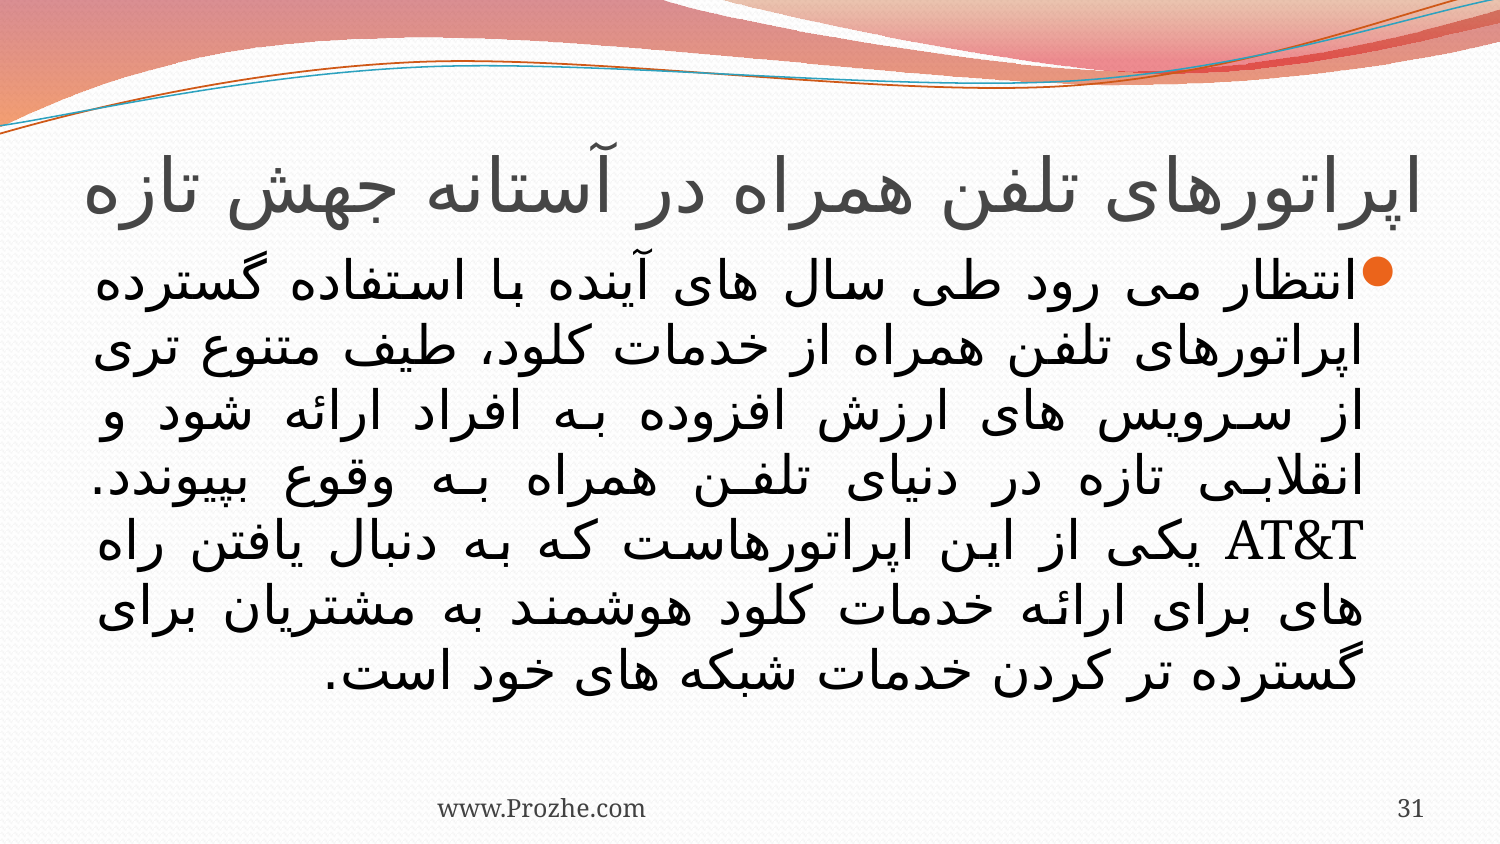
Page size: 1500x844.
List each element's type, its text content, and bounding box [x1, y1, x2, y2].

slide_number 31 [1299, 782, 1425, 827]
footer www.Prozhe.com [437, 782, 988, 827]
list انتظار می رود طی سال های آینده با استفاده گسترده اپراتورهای تلفن همراه از خدمات کلود، طیف متنوع تری از سرویس های ارزش افزوده به افراد ارائه شود و انقلابی تازه در دنیای تلفن همراه به وقوع بپیوندد. AT&T یکی از این اپراتورهاست که به دنبال یافتن راه های برای ارائه خدمات کلود هوشمند به مشتریان برای گسترده تر کردن خدمات شبکه های خود است. [75, 238, 1425, 779]
title اپراتورهای تلفن همراه در آستانه جهش تازه [75, 86, 1425, 228]
